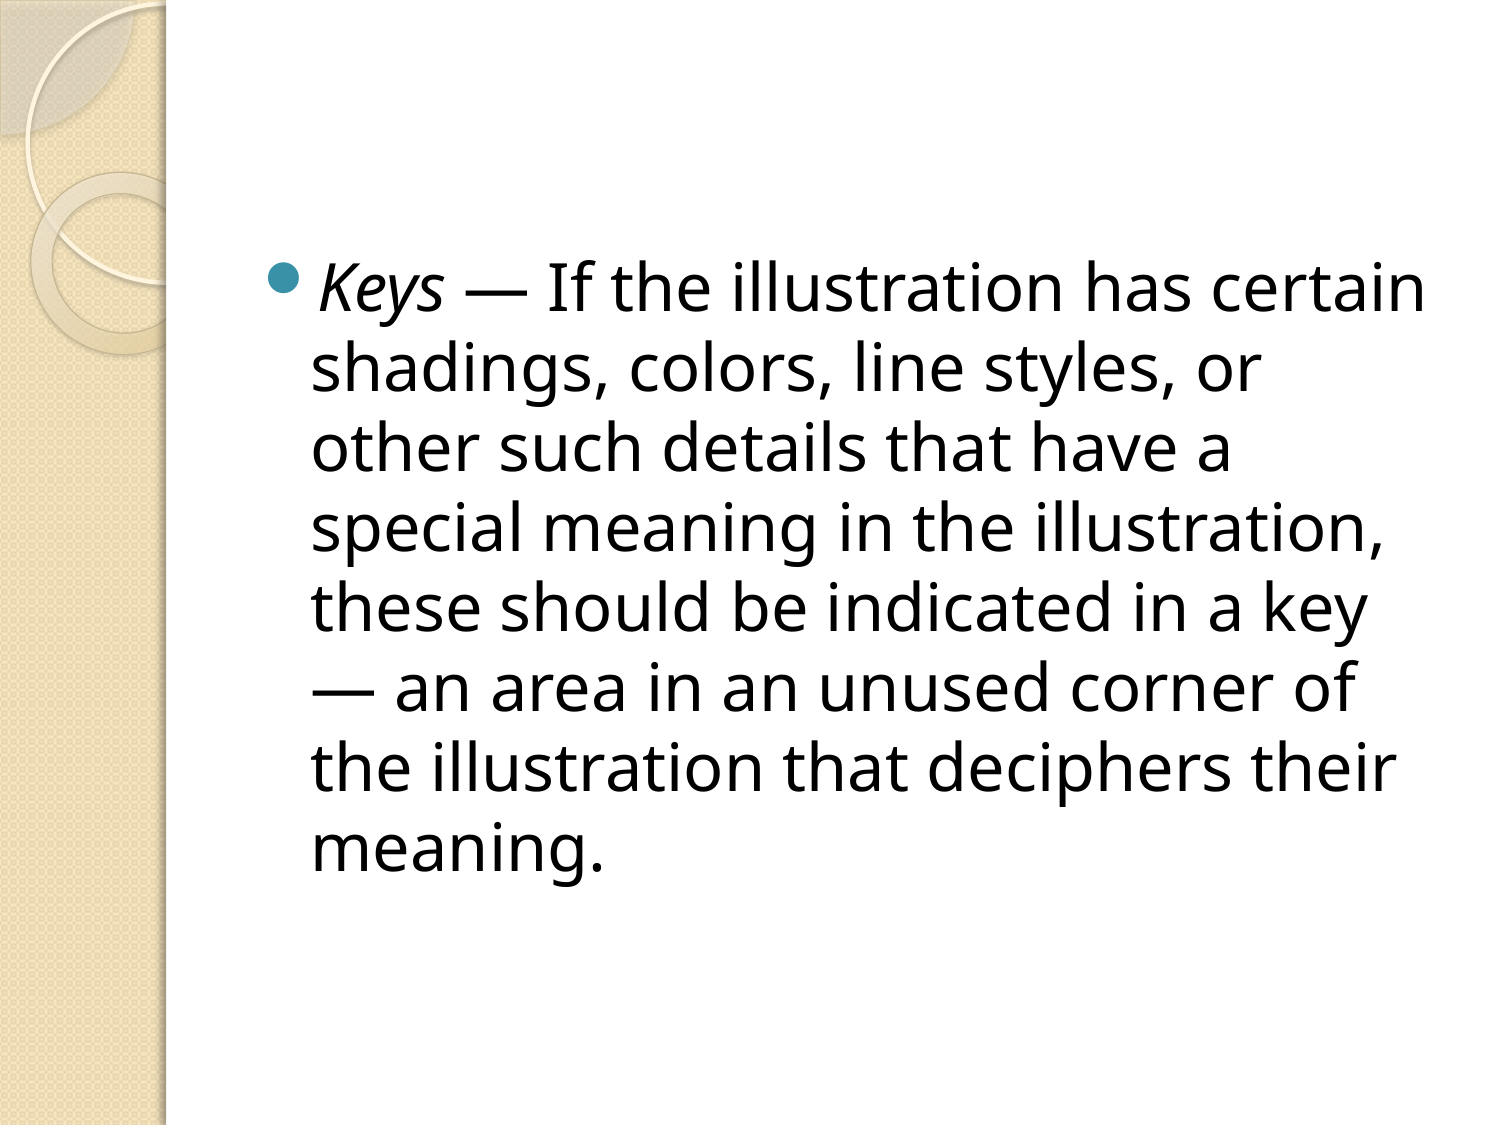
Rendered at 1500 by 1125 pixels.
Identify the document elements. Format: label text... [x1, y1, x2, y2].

list Keys — If the illustration has certain shadings, colors, line styles, or other such details that have a special meaning in the illustration, these should be indicated in a key — an area in an unused corner of the illustration that deciphers their meaning. [235, 237, 1466, 1025]
